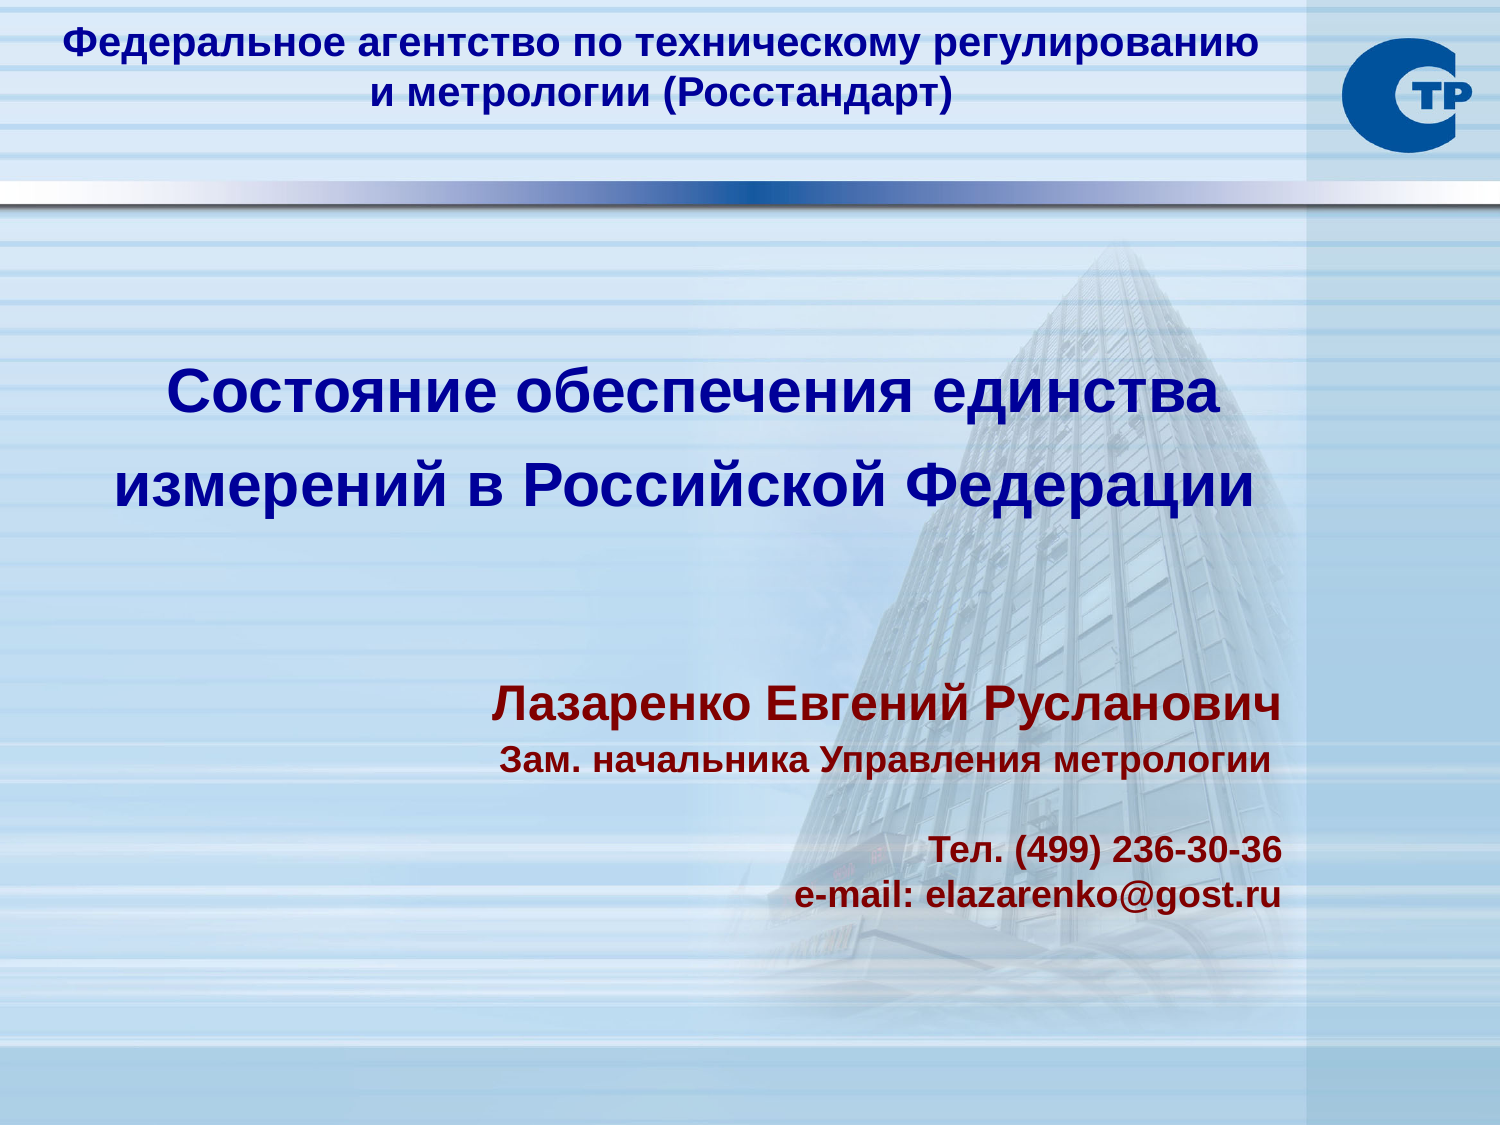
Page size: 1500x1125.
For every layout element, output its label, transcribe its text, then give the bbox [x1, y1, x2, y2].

text_box Федеральное агентство по техническому регулированию и метрологии (Росстандарт) [29, 7, 1294, 173]
picture [0, 0, 1500, 1125]
text_box Состояние обеспечения единства измерений в Российской Федерации [70, 323, 1300, 526]
text_box Лазаренко Евгений Русланович Зам. начальника Управления метрологии Тел. (499) 236-30-36 e-mail: elazarenko@gost.ru [265, 656, 1298, 923]
